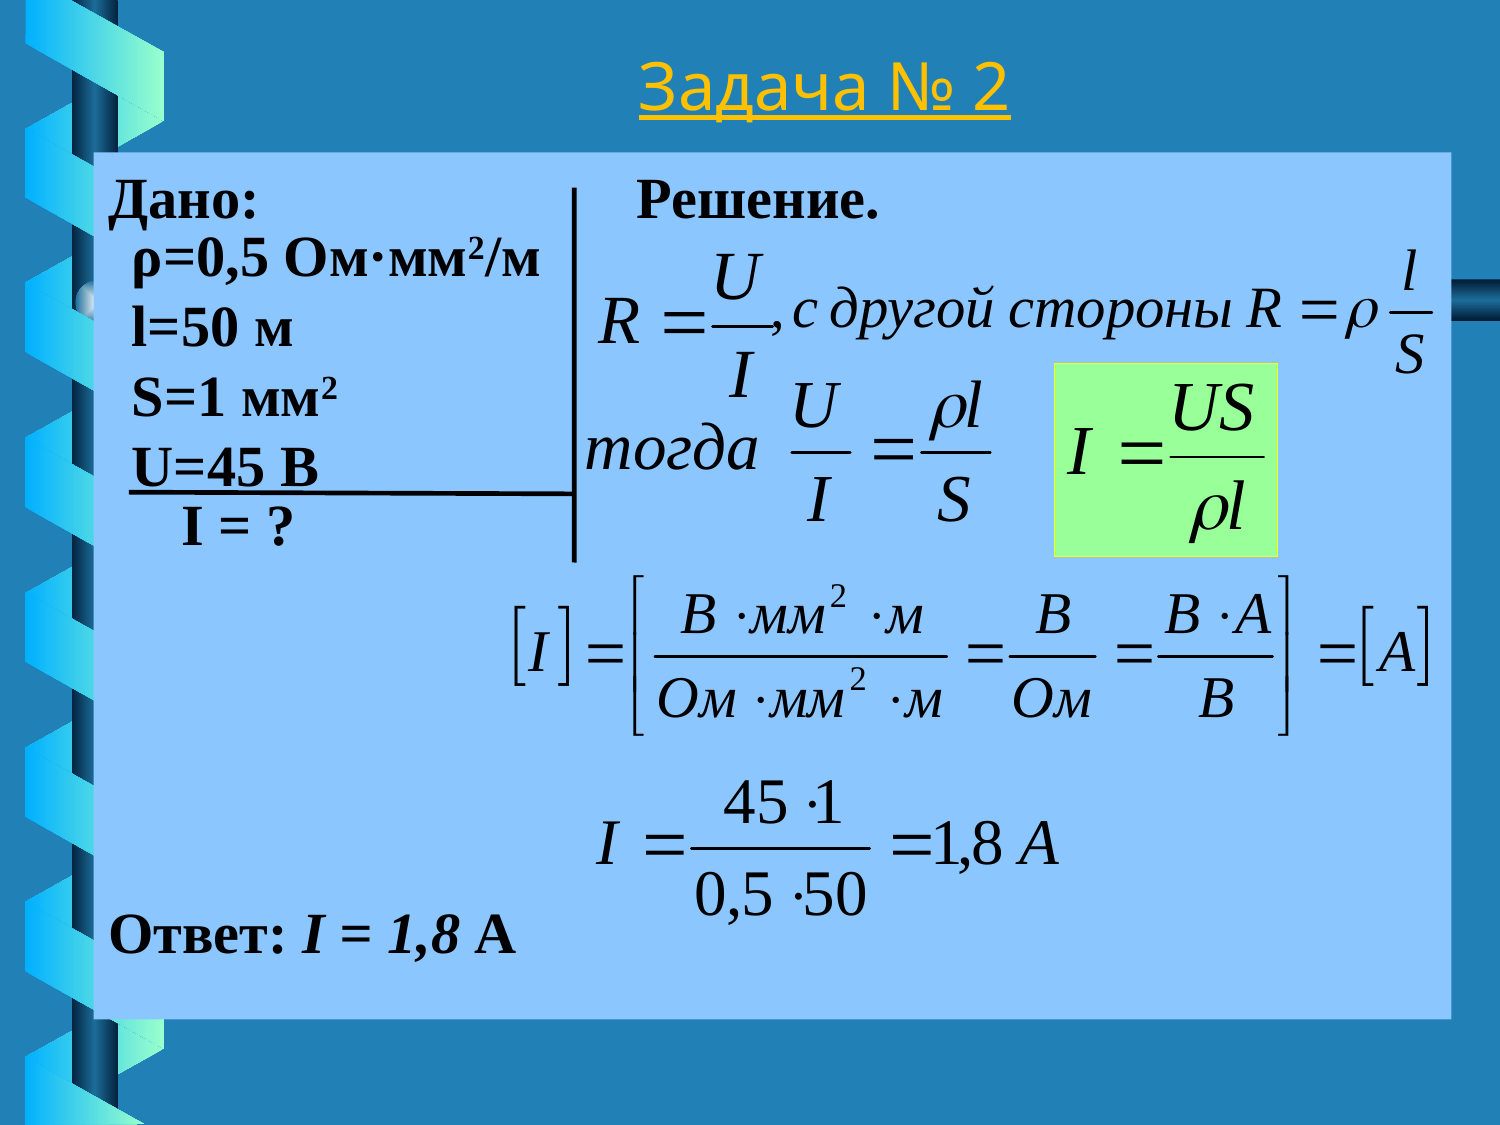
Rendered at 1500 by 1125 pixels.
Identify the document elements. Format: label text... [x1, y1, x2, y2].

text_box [1054, 363, 1278, 557]
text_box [763, 234, 1445, 387]
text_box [573, 362, 1005, 537]
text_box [128, 491, 568, 495]
title Задача № 2 [187, 34, 1463, 132]
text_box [583, 761, 1072, 941]
text_box ρ=0,5 Ом·мм2/м l=50 м S=1 мм2 U=45 В [117, 210, 563, 506]
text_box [503, 562, 1437, 751]
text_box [585, 234, 761, 361]
list Дано: Решение. I = ? Ответ: I = 1,8 А [93, 152, 1452, 1020]
